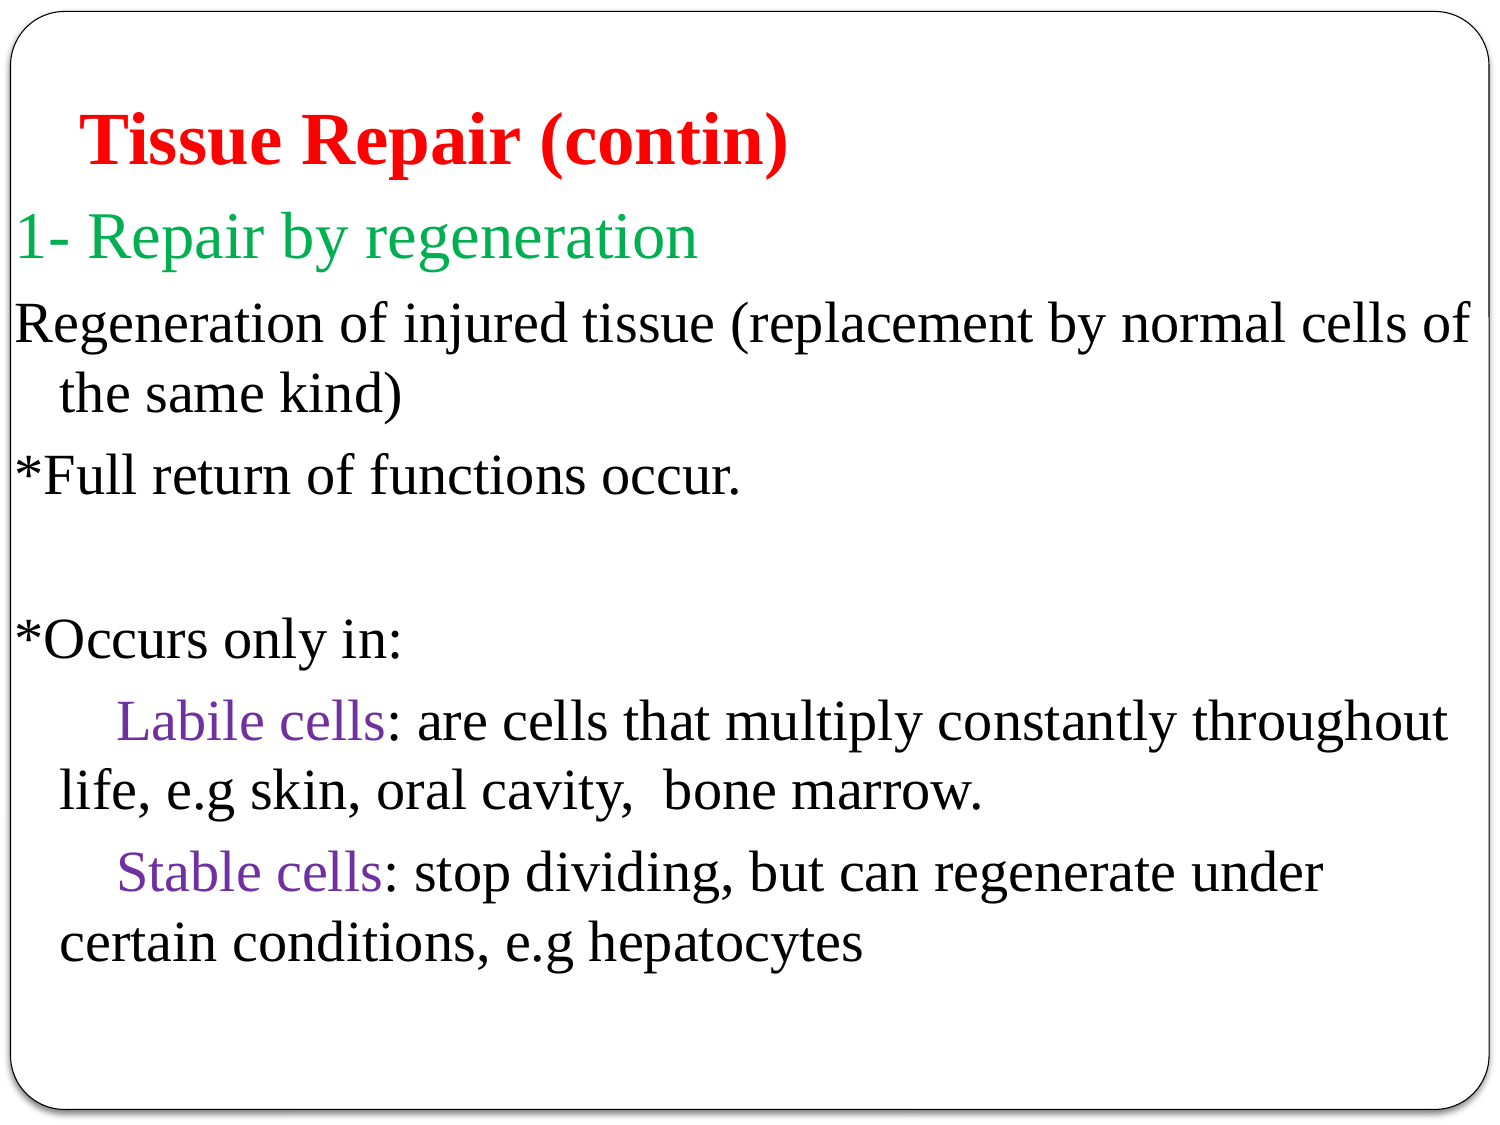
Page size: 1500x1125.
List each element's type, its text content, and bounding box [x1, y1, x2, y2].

title Tissue Repair (contin) [64, 30, 1415, 184]
list 1- Repair by regeneration Regeneration of injured tissue (replacement by normal cells of the same kind) *Full return of functions occur. *Occurs only in: Labile cells: are cells that multiply constantly throughout life, e.g skin, oral cavity, bone marrow. Stable cells: stop dividing, but can regenerate under certain conditions, e.g hepatocytes [0, 184, 1500, 1125]
